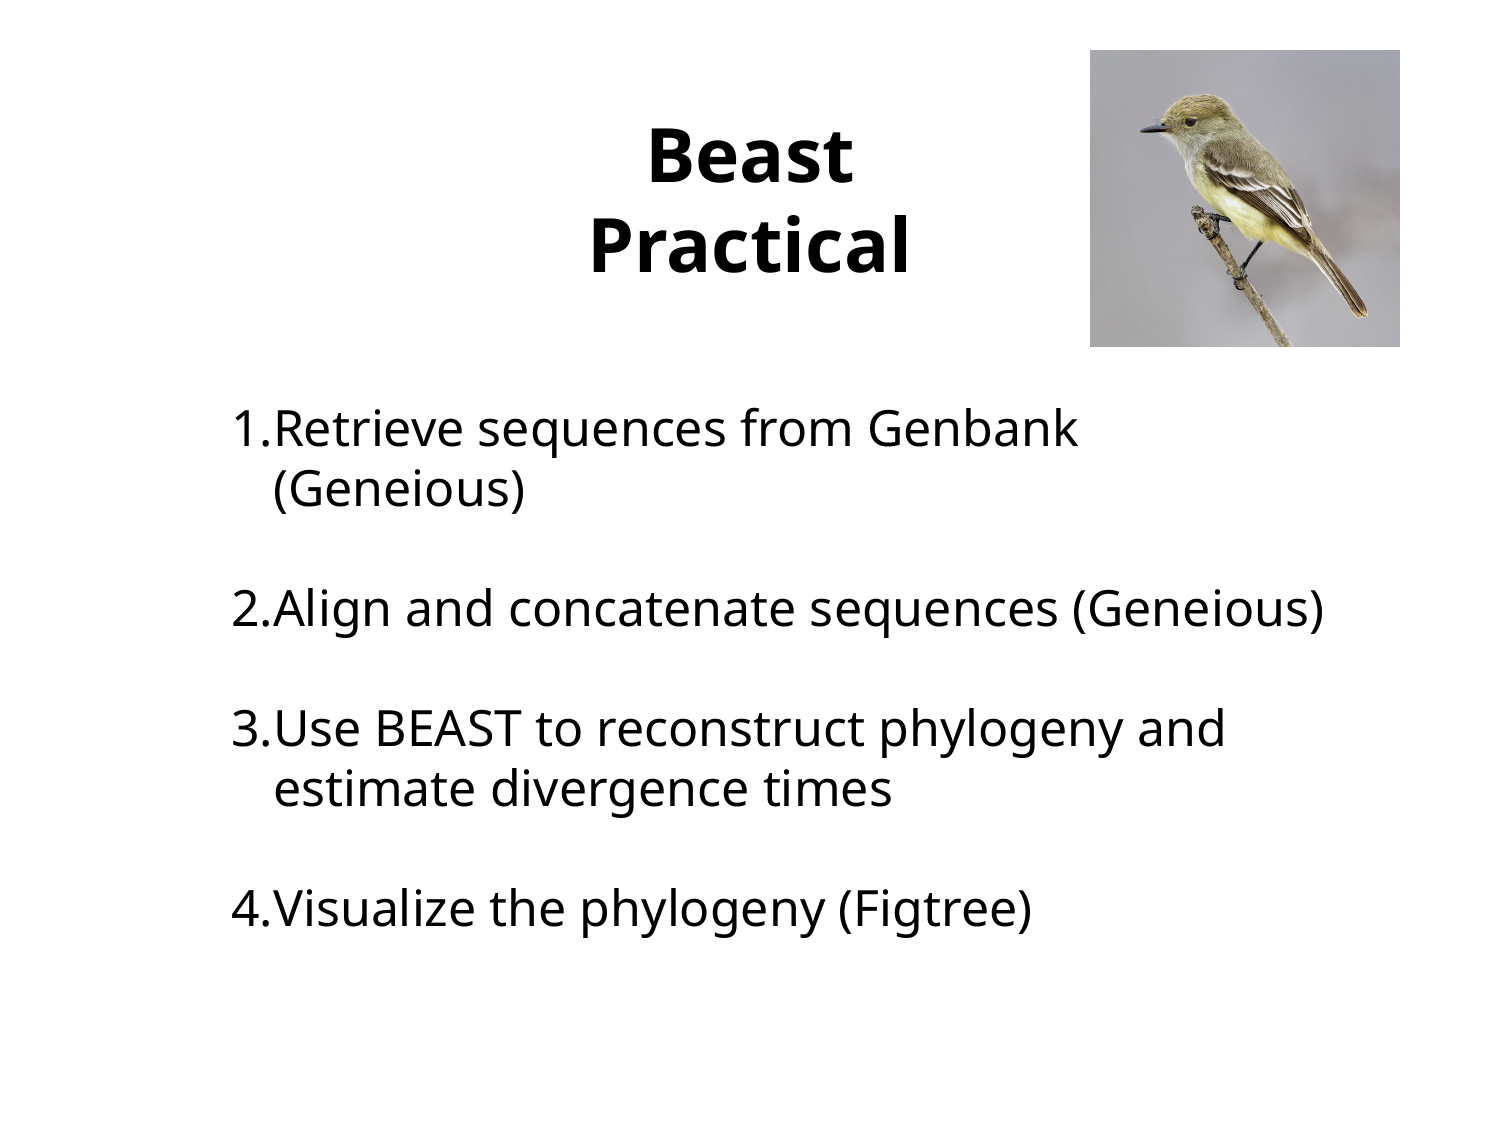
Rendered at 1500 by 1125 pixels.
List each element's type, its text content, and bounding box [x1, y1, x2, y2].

text_box Beast Practical [517, 99, 983, 295]
picture [1090, 50, 1400, 347]
text_box Retrieve sequences from Genbank (Geneious) Align and concatenate sequences (Geneious) Use BEAST to reconstruct phylogeny and estimate divergence times Visualize the phylogeny (Figtree) [216, 389, 1359, 944]
